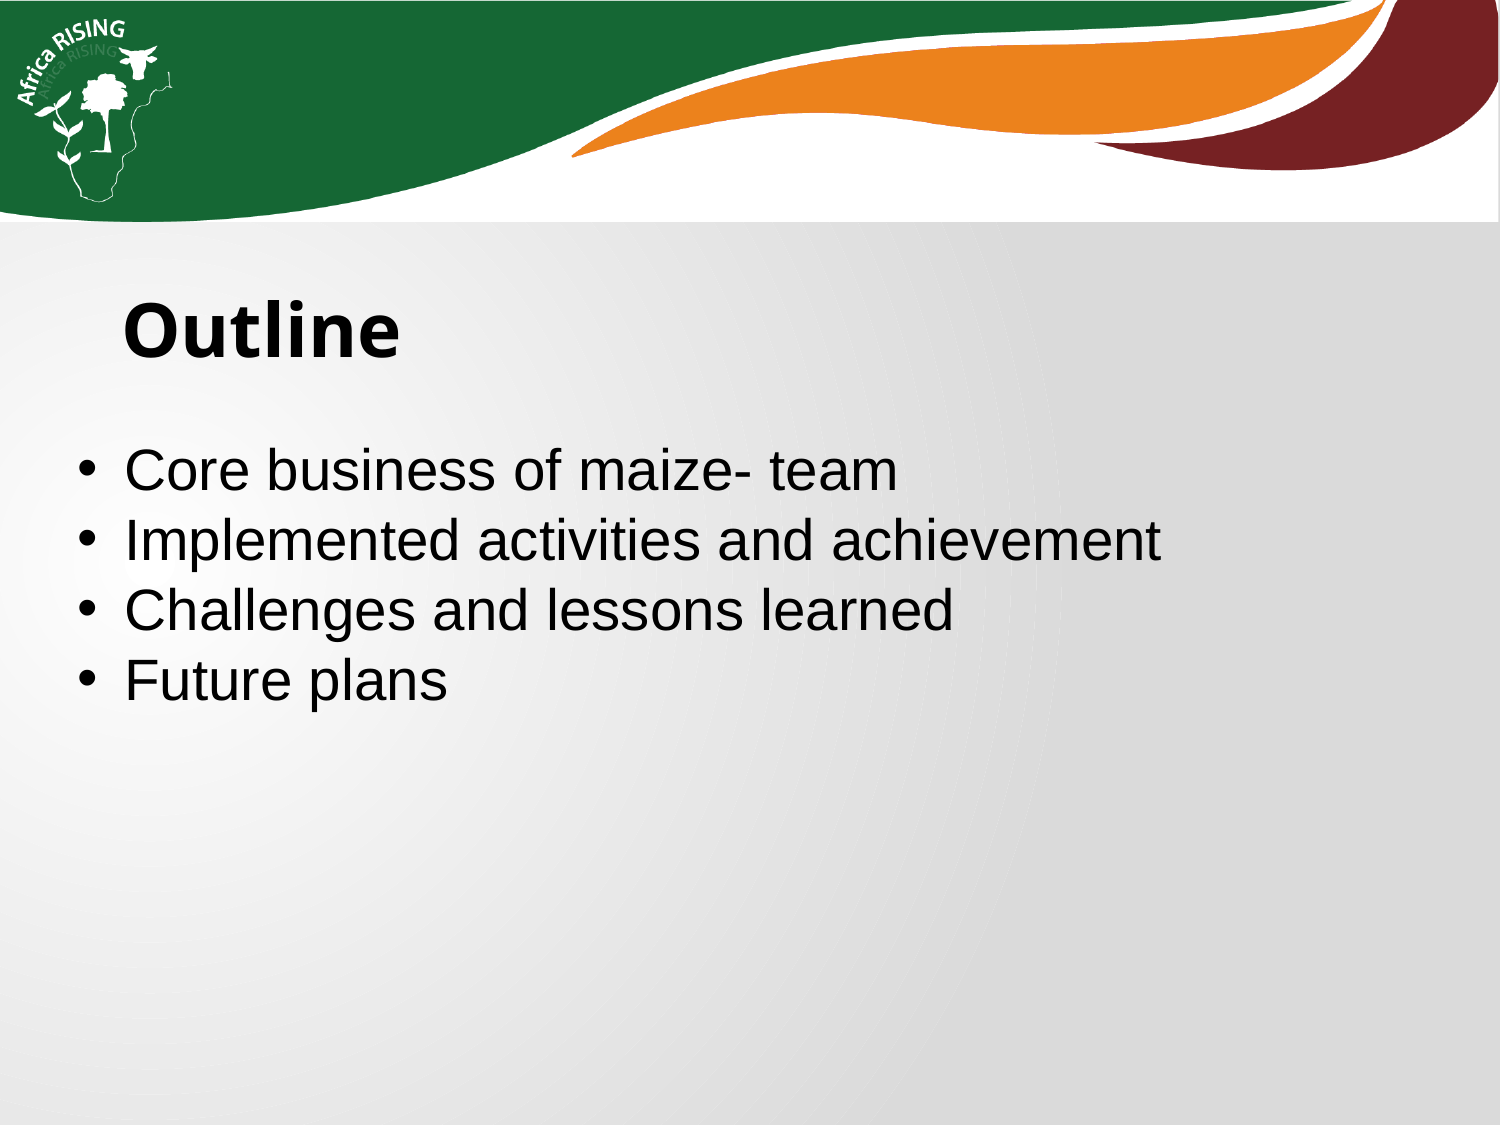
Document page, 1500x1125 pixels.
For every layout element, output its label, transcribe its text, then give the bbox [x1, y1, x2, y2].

picture [0, 0, 1499, 222]
list Outline [87, 275, 1363, 413]
text_box Core business of maize- team Implemented activities and achievement Challenges and lessons learned Future plans [62, 425, 1488, 930]
